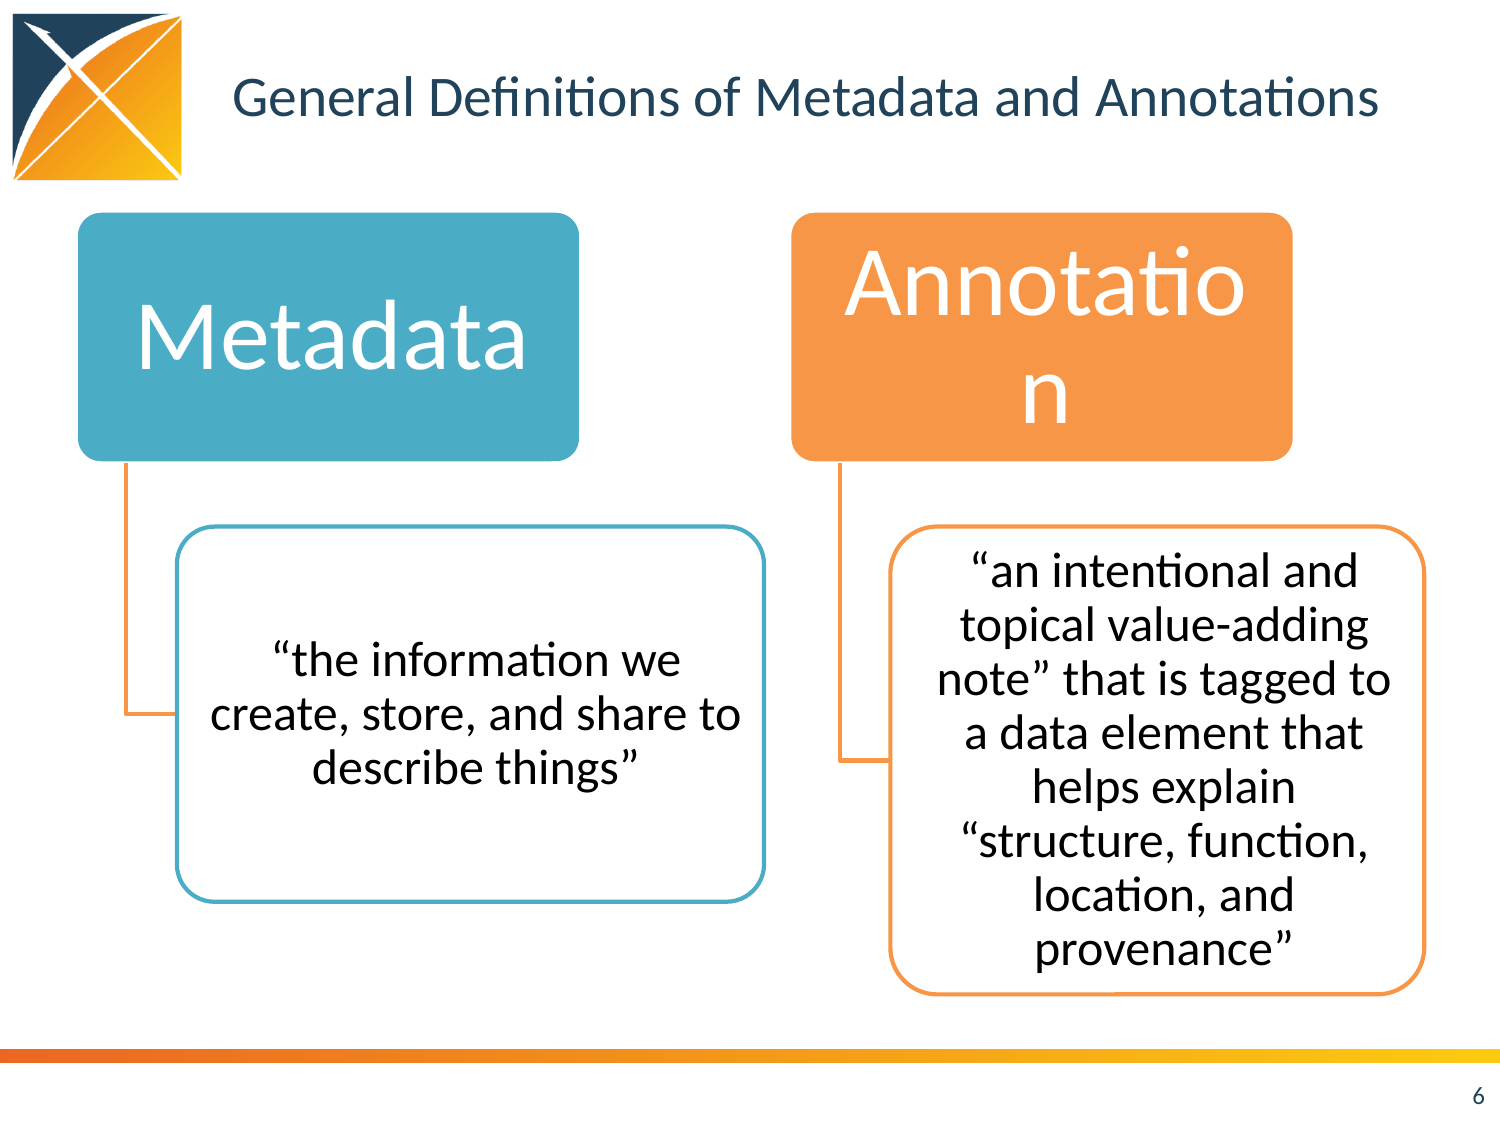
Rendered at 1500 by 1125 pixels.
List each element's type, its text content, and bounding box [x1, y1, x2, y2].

slide_number 6 [1149, 1065, 1500, 1125]
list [74, 199, 1426, 1006]
picture [0, 0, 206, 200]
title General Definitions of Metadata and Annotations [187, 24, 1425, 163]
